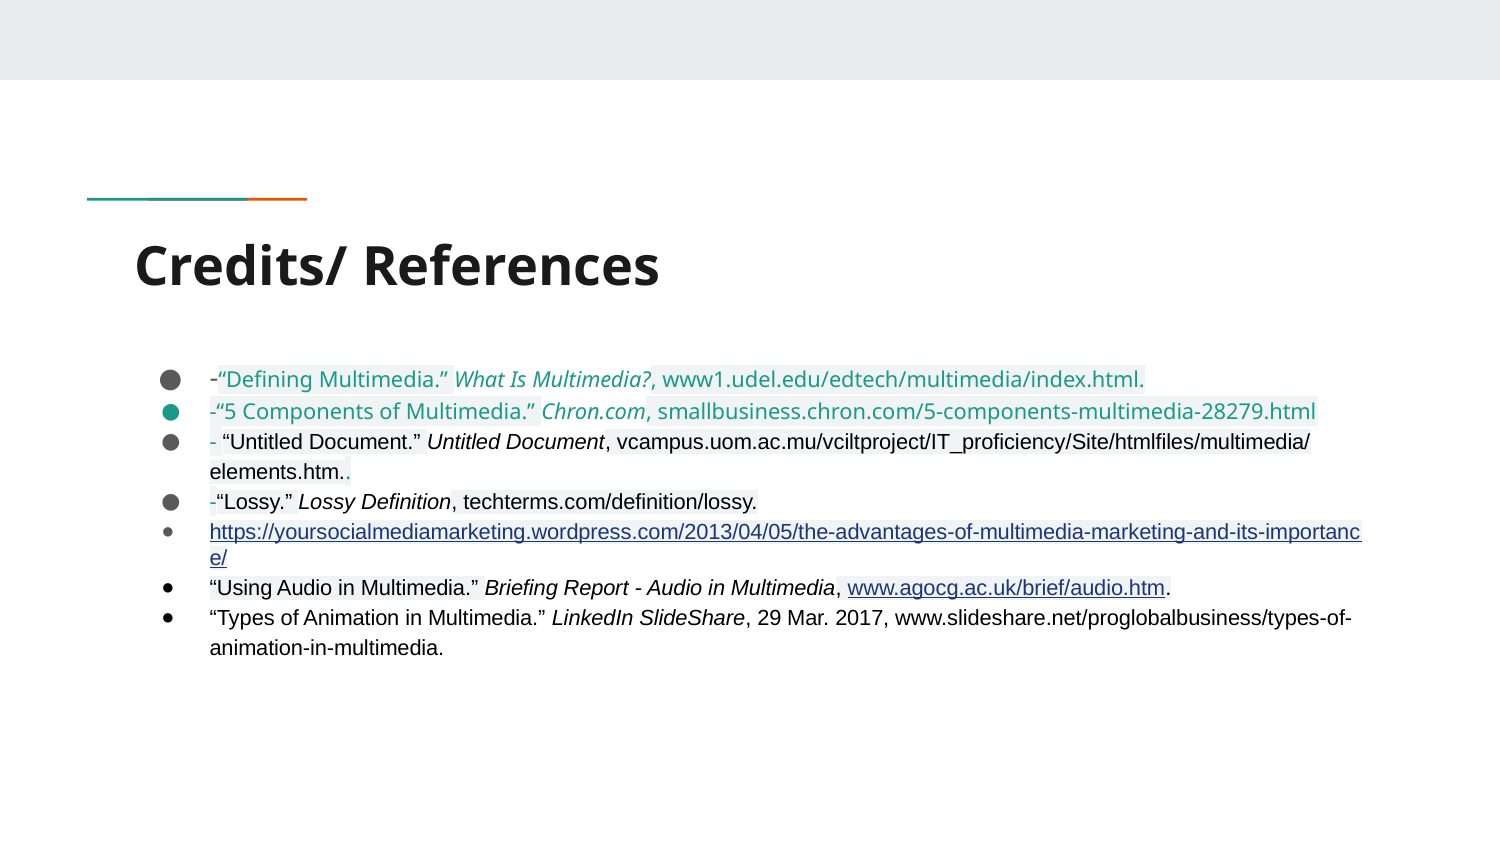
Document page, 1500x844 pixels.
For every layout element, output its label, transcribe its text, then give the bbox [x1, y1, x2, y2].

title Credits/ References [119, 216, 1381, 305]
list -“Defining Multimedia.” What Is Multimedia?, www1.udel.edu/edtech/multimedia/index.html. -“5 Components of Multimedia.” Chron.com, smallbusiness.chron.com/5-components-multimedia-28279.html - “Untitled Document.” Untitled Document, vcampus.uom.ac.mu/vciltproject/IT_proficiency/Site/htmlfiles/multimedia/elements.htm.. -“Lossy.” Lossy Definition, techterms.com/definition/lossy. https://yoursocialmediamarketing.wordpress.com/2013/04/05/the-advantages-of-multimedia-marketing-and-its-importance/ “Using Audio in Multimedia.” Briefing Report - Audio in Multimedia, www.agocg.ac.uk/brief/audio.htm. “Types of Animation in Multimedia.” LinkedIn SlideShare, 29 Mar. 2017, www.slideshare.net/proglobalbusiness/types-of-animation-in-multimedia. [119, 341, 1381, 831]
